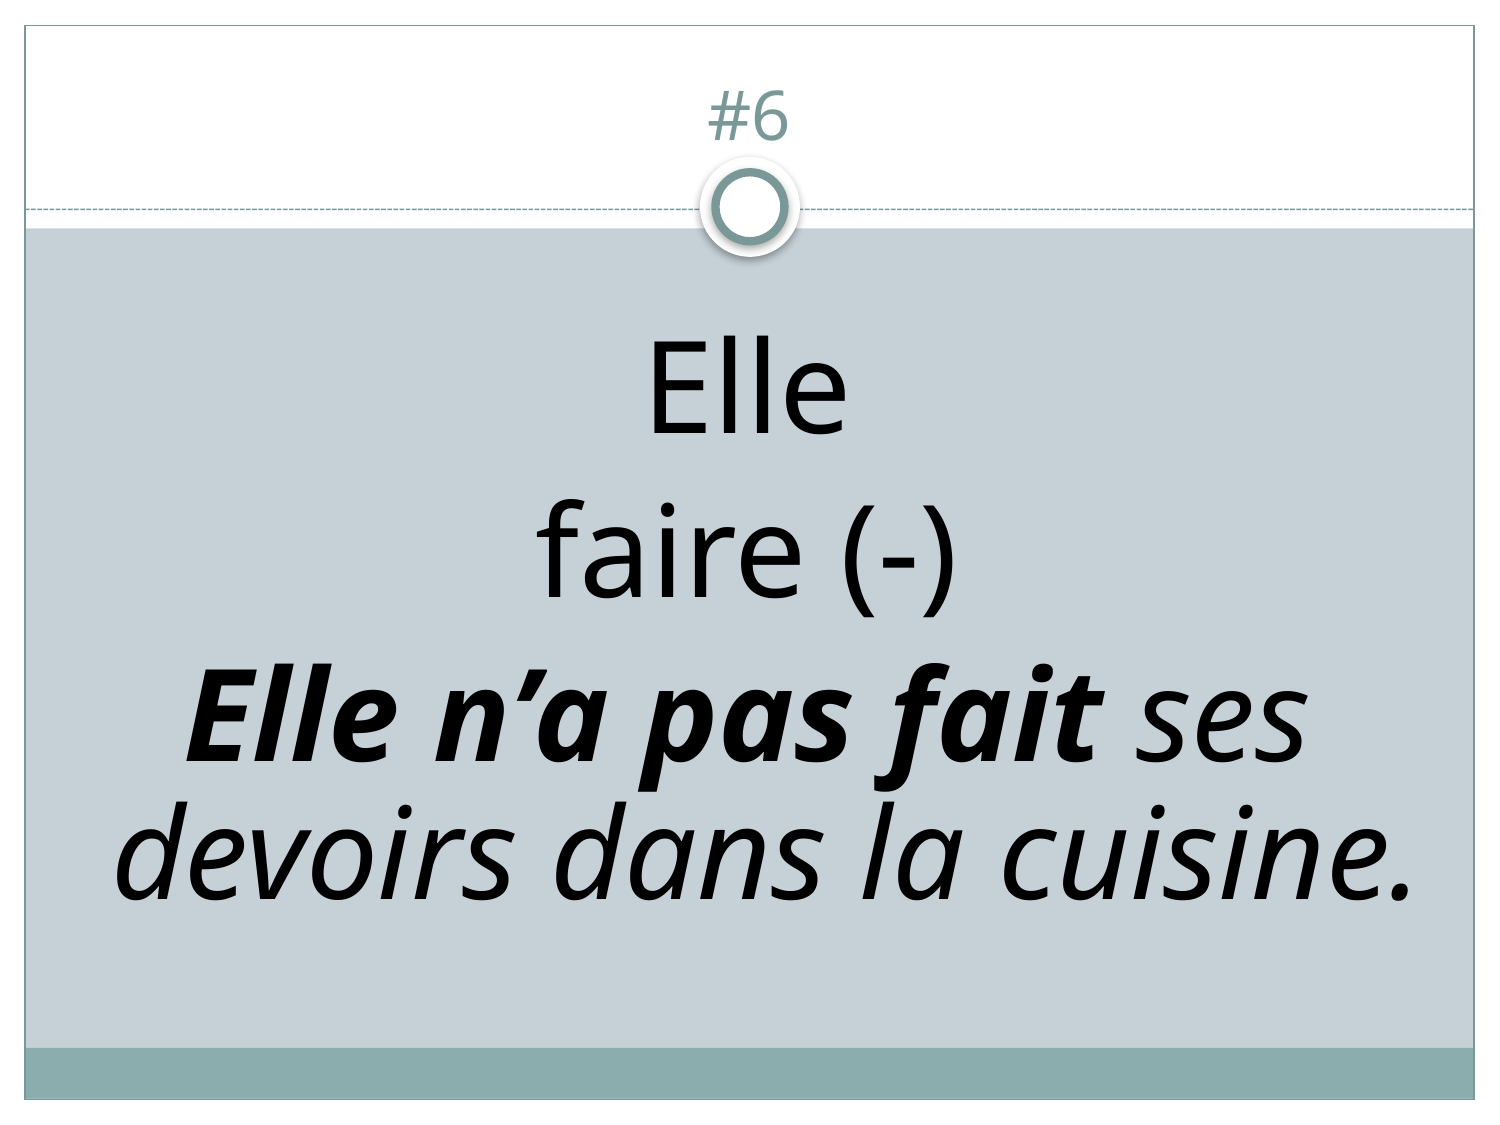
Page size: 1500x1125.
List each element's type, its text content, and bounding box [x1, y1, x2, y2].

title #6 [49, 37, 1450, 162]
list Elle faire (-) Elle n’a pas fait ses devoirs dans la cuisine. [49, 250, 1445, 1001]
